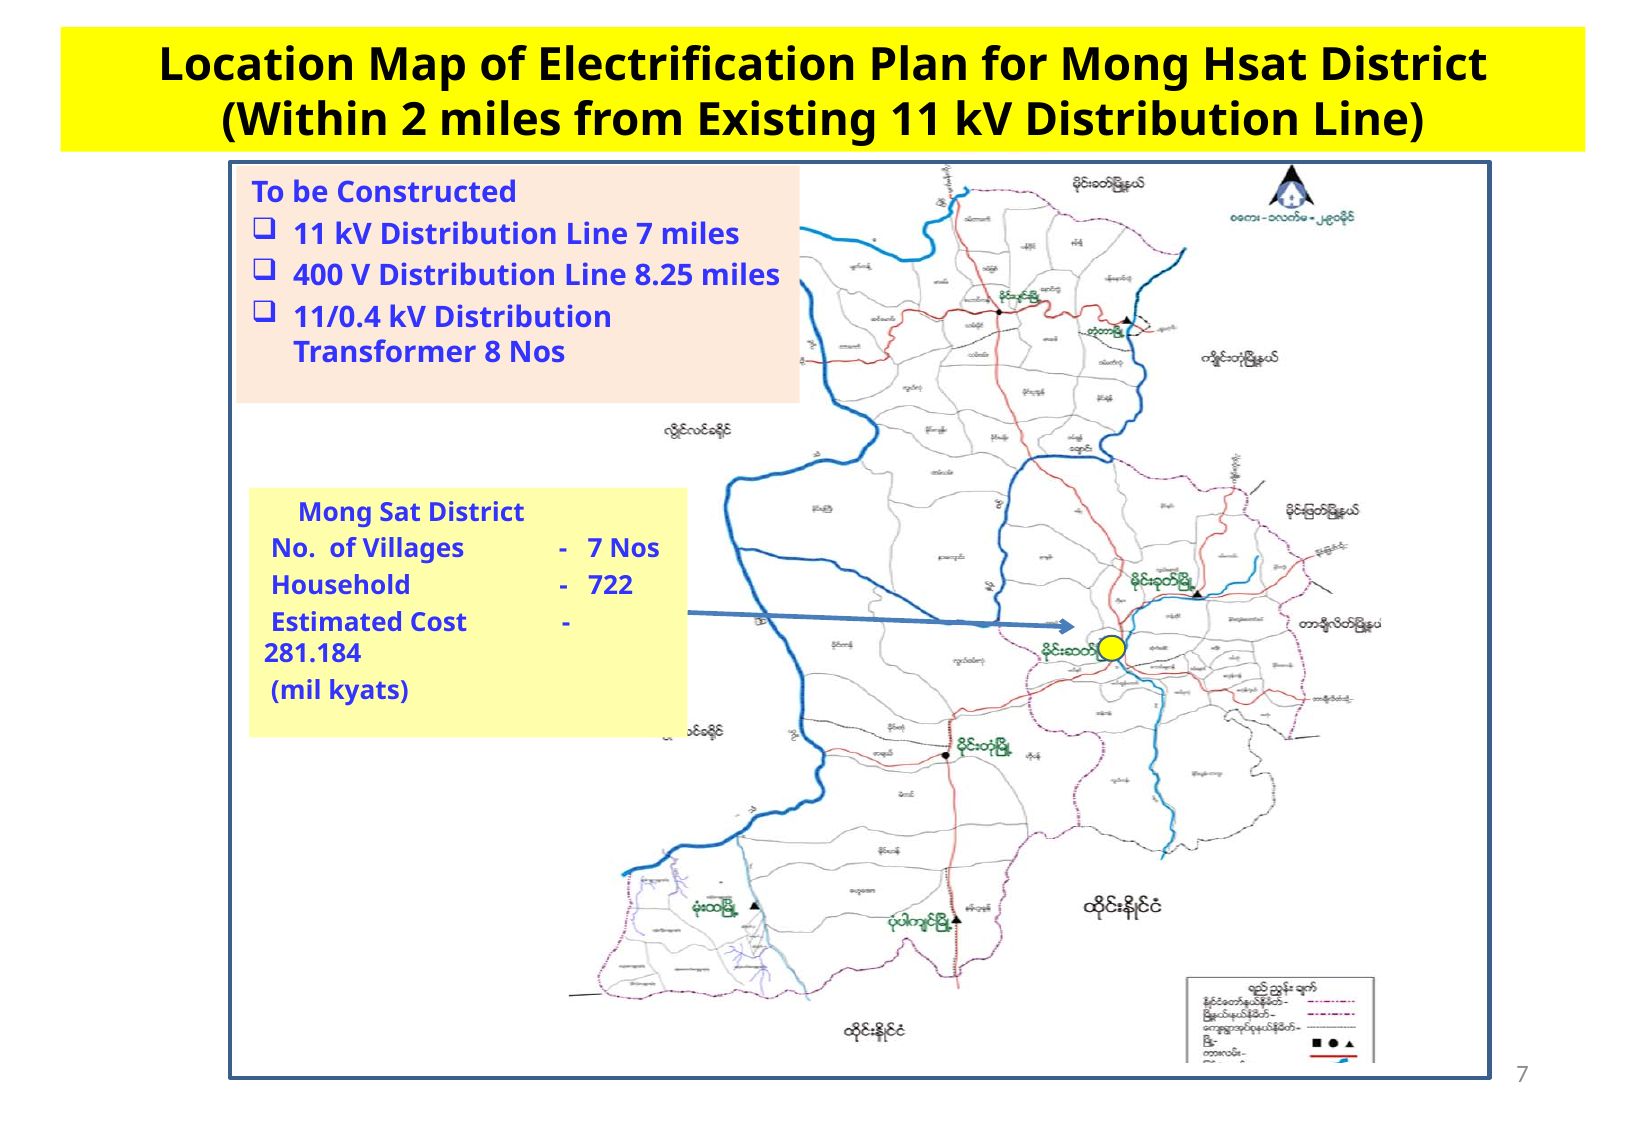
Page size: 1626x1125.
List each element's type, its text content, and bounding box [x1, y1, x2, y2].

slide_number 7 [1164, 1042, 1544, 1103]
picture [568, 152, 1382, 1063]
text_box Mong Sat District No. of Villages - 7 Nos Household - 722 Estimated Cost - 281.184 (mil kyats) [249, 487, 563, 738]
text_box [687, 612, 1076, 628]
text_box Location Map of Electrification Plan for Mong Hsat District (Within 2 miles from Existing 11 kV Distribution Line) [60, 26, 1586, 152]
text_box [228, 160, 1164, 1080]
text_box To be Constructed 11 kV Distribution Line 7 miles 400 V Distribution Line 8.25 miles 11/0.4 kV Distribution Transformer 8 Nos [236, 165, 563, 404]
text_box [1385, 160, 1492, 1042]
